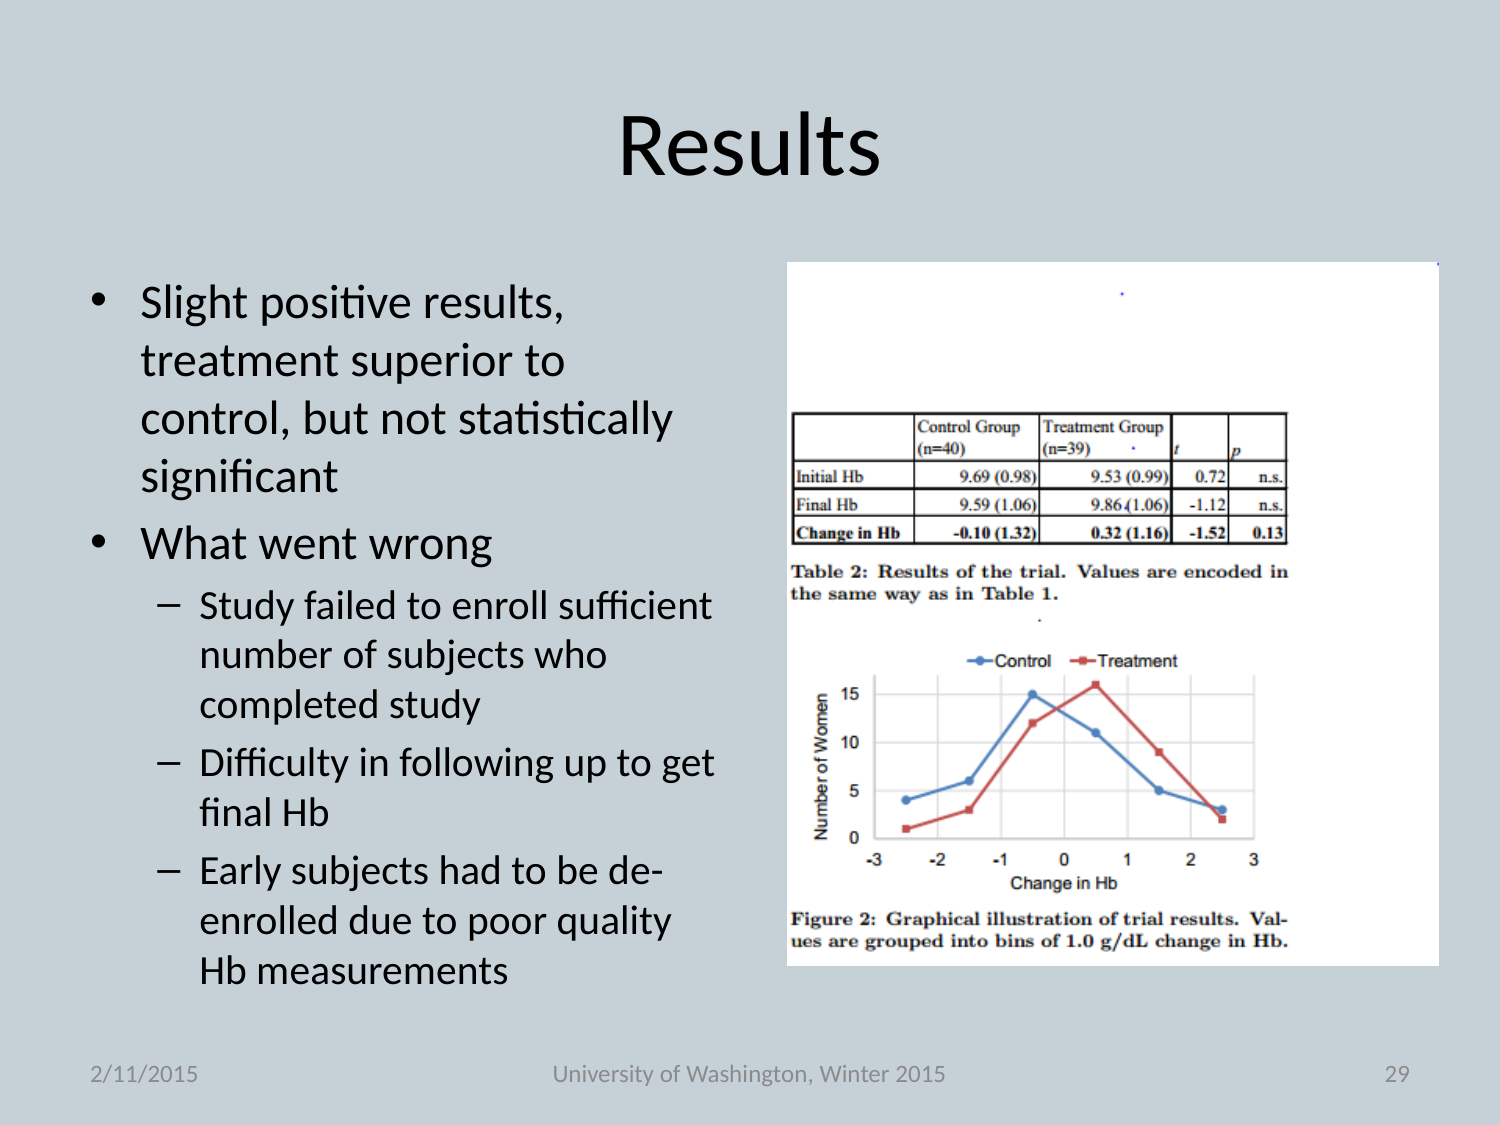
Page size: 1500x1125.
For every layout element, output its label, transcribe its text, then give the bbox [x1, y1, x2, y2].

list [787, 262, 1440, 966]
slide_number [75, 1042, 425, 1103]
footer University of Washington, Winter 2015 [512, 1042, 988, 1103]
list Slight positive results, treatment superior to control, but not statistically significant What went wrong Study failed to enroll sufficient number of subjects who completed study Difficulty in following up to get final Hb Early subjects had to be de-enrolled due to poor quality Hb measurements [75, 262, 738, 1005]
title Results [75, 45, 1425, 233]
slide_number 29 [1074, 1042, 1425, 1103]
